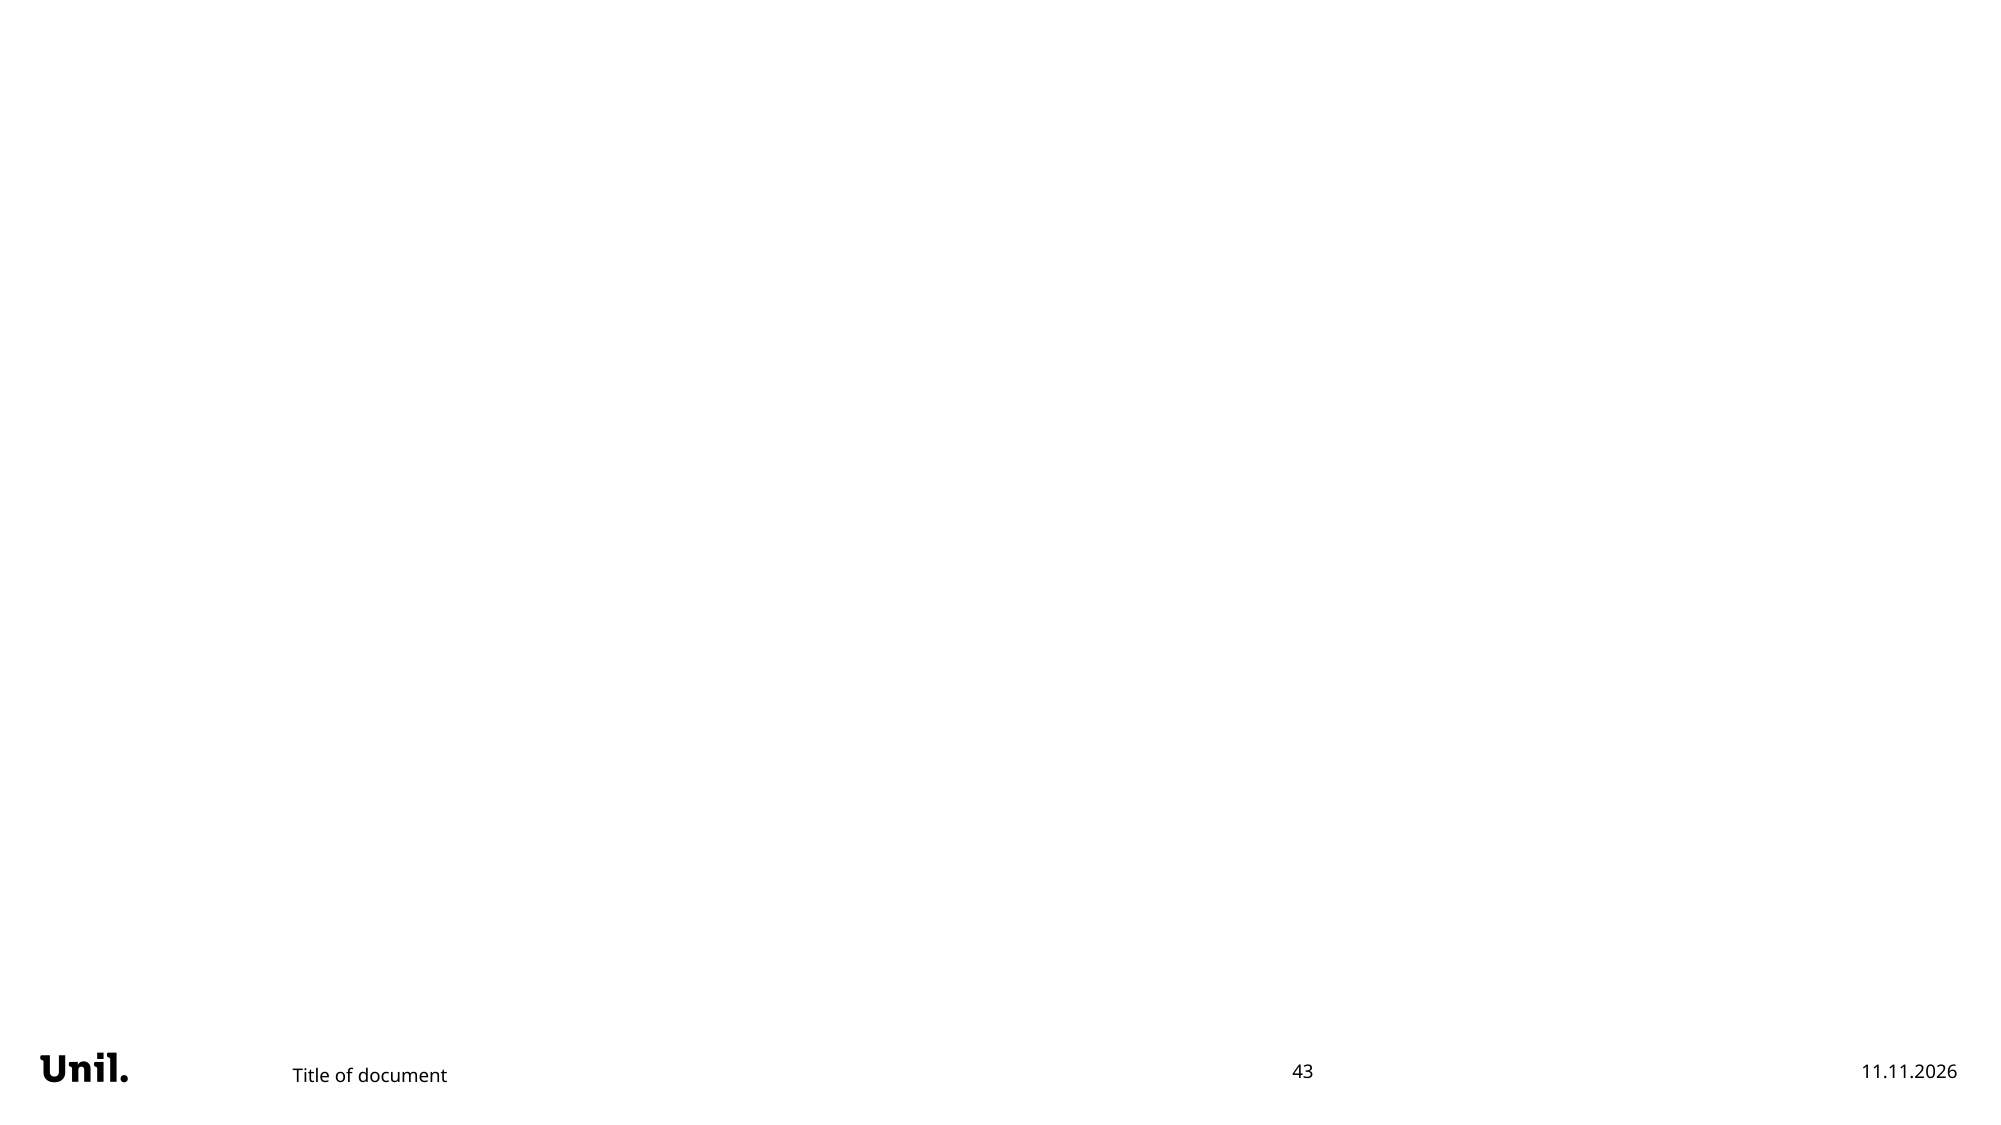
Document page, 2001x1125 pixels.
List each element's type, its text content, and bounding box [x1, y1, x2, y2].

picture [27, 1042, 141, 1095]
slide_number 43 [1250, 1037, 1355, 1086]
footer Title of document [292, 1011, 1048, 1087]
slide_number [1789, 1026, 1958, 1086]
